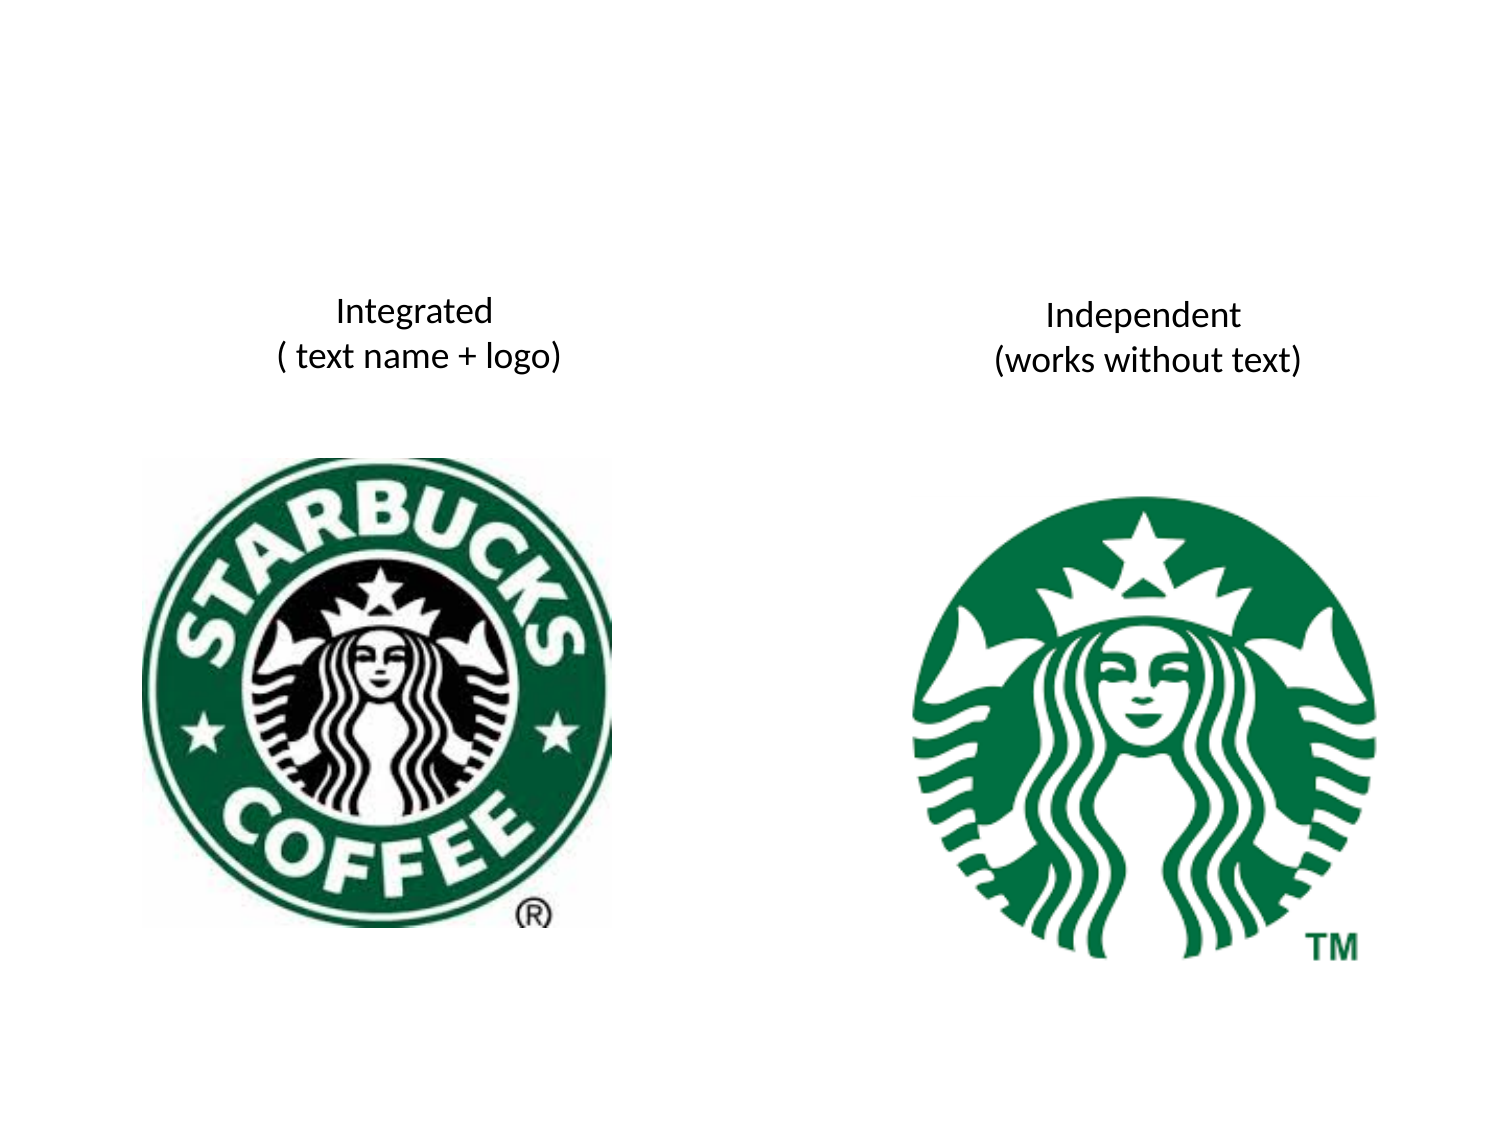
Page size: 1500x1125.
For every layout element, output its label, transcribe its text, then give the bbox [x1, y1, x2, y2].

text_box Independent (works without text) [728, 241, 1500, 429]
text_box Integrated ( text name + logo) [0, 236, 839, 425]
picture [142, 458, 612, 928]
picture [911, 495, 1379, 965]
